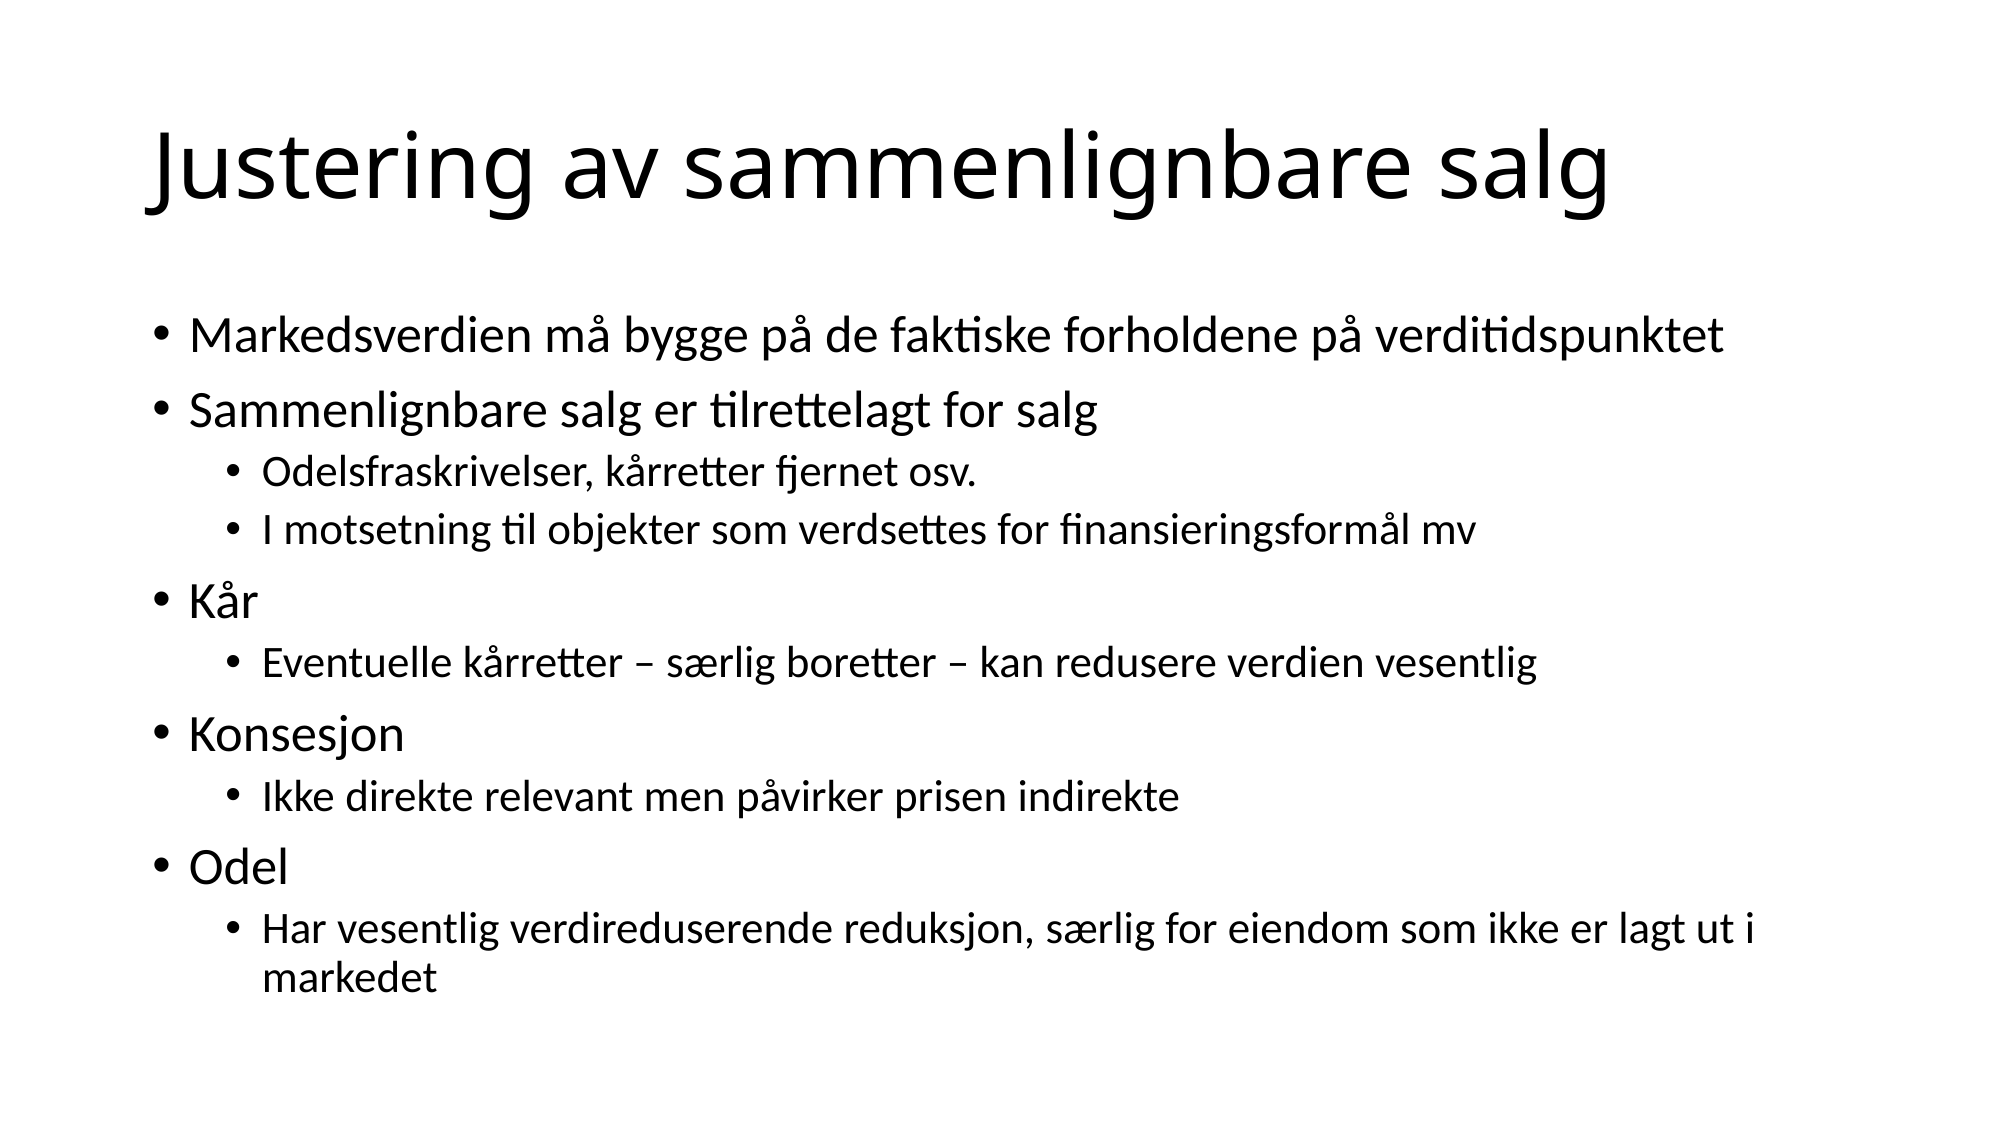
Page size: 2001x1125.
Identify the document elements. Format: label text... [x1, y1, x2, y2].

title Justering av sammenlignbare salg [137, 59, 1863, 278]
list Markedsverdien må bygge på de faktiske forholdene på verditidspunktet Sammenlignbare salg er tilrettelagt for salg Odelsfraskrivelser, kårretter fjernet osv. I motsetning til objekter som verdsettes for finansieringsformål mv Kår Eventuelle kårretter – særlig boretter – kan redusere verdien vesentlig Konsesjon Ikke direkte relevant men påvirker prisen indirekte Odel Har vesentlig verdireduserende reduksjon, særlig for eiendom som ikke er lagt ut i markedet [137, 299, 1863, 1014]
